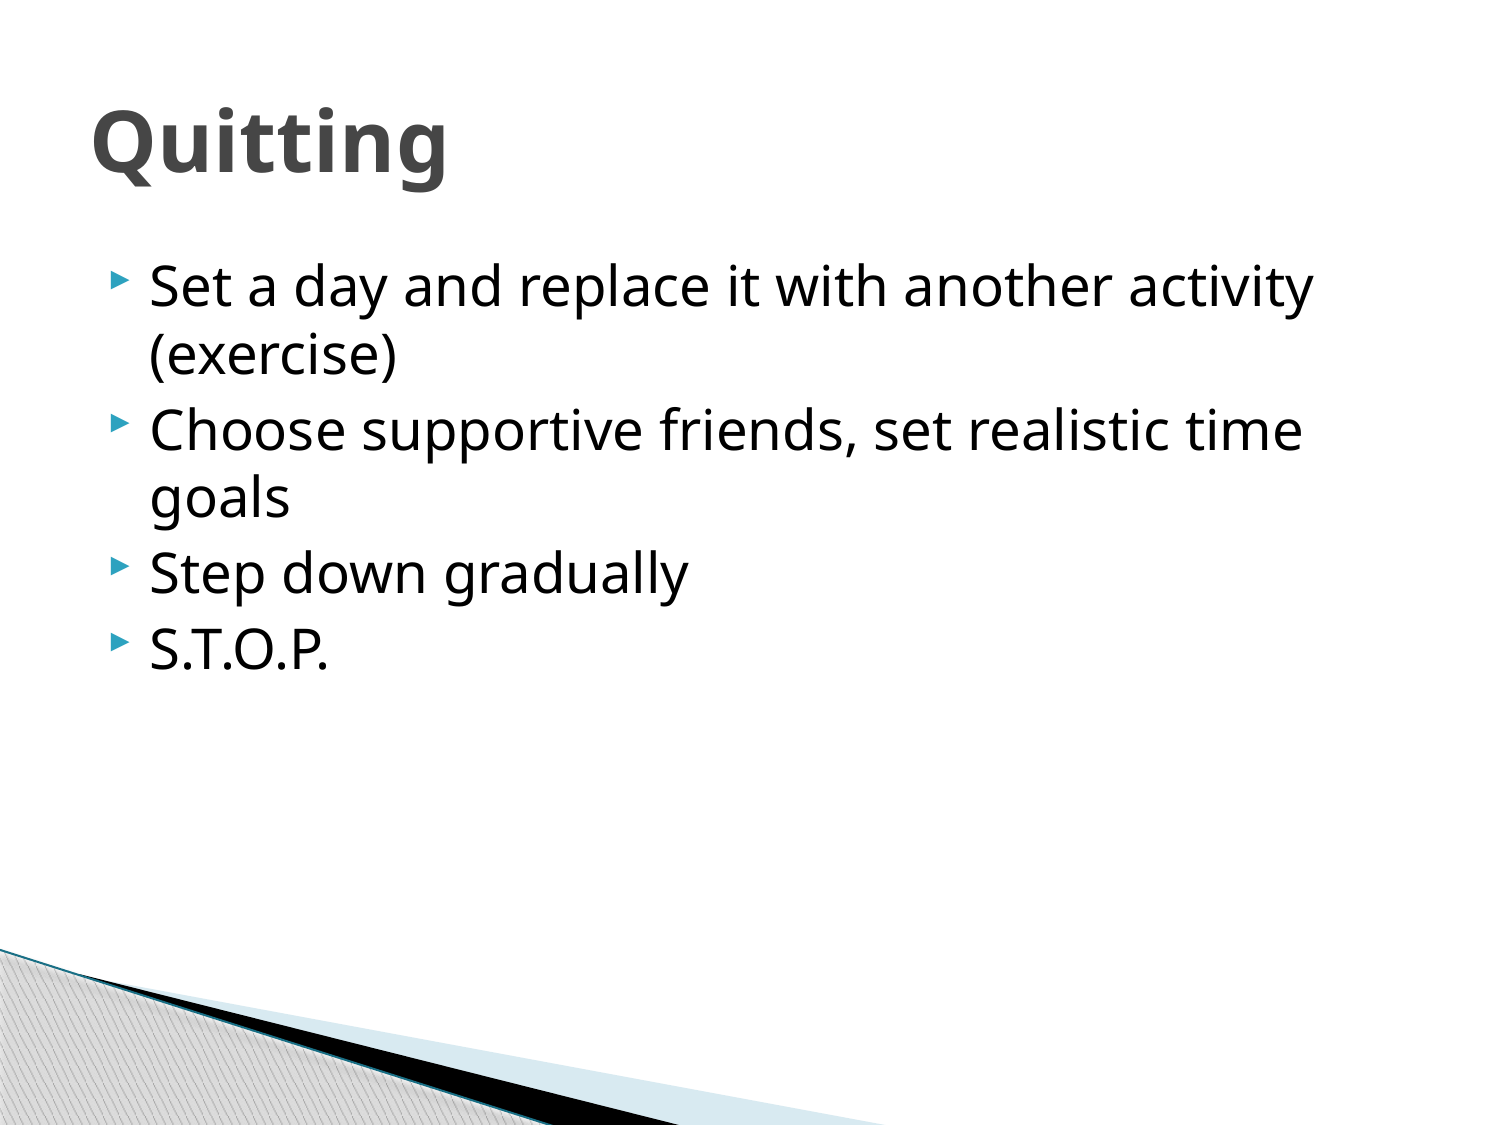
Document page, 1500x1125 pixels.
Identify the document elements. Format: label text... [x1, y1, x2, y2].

title Quitting [75, 45, 1425, 233]
list Set a day and replace it with another activity (exercise) Choose supportive friends, set realistic time goals Step down gradually S.T.O.P. [75, 243, 1425, 986]
